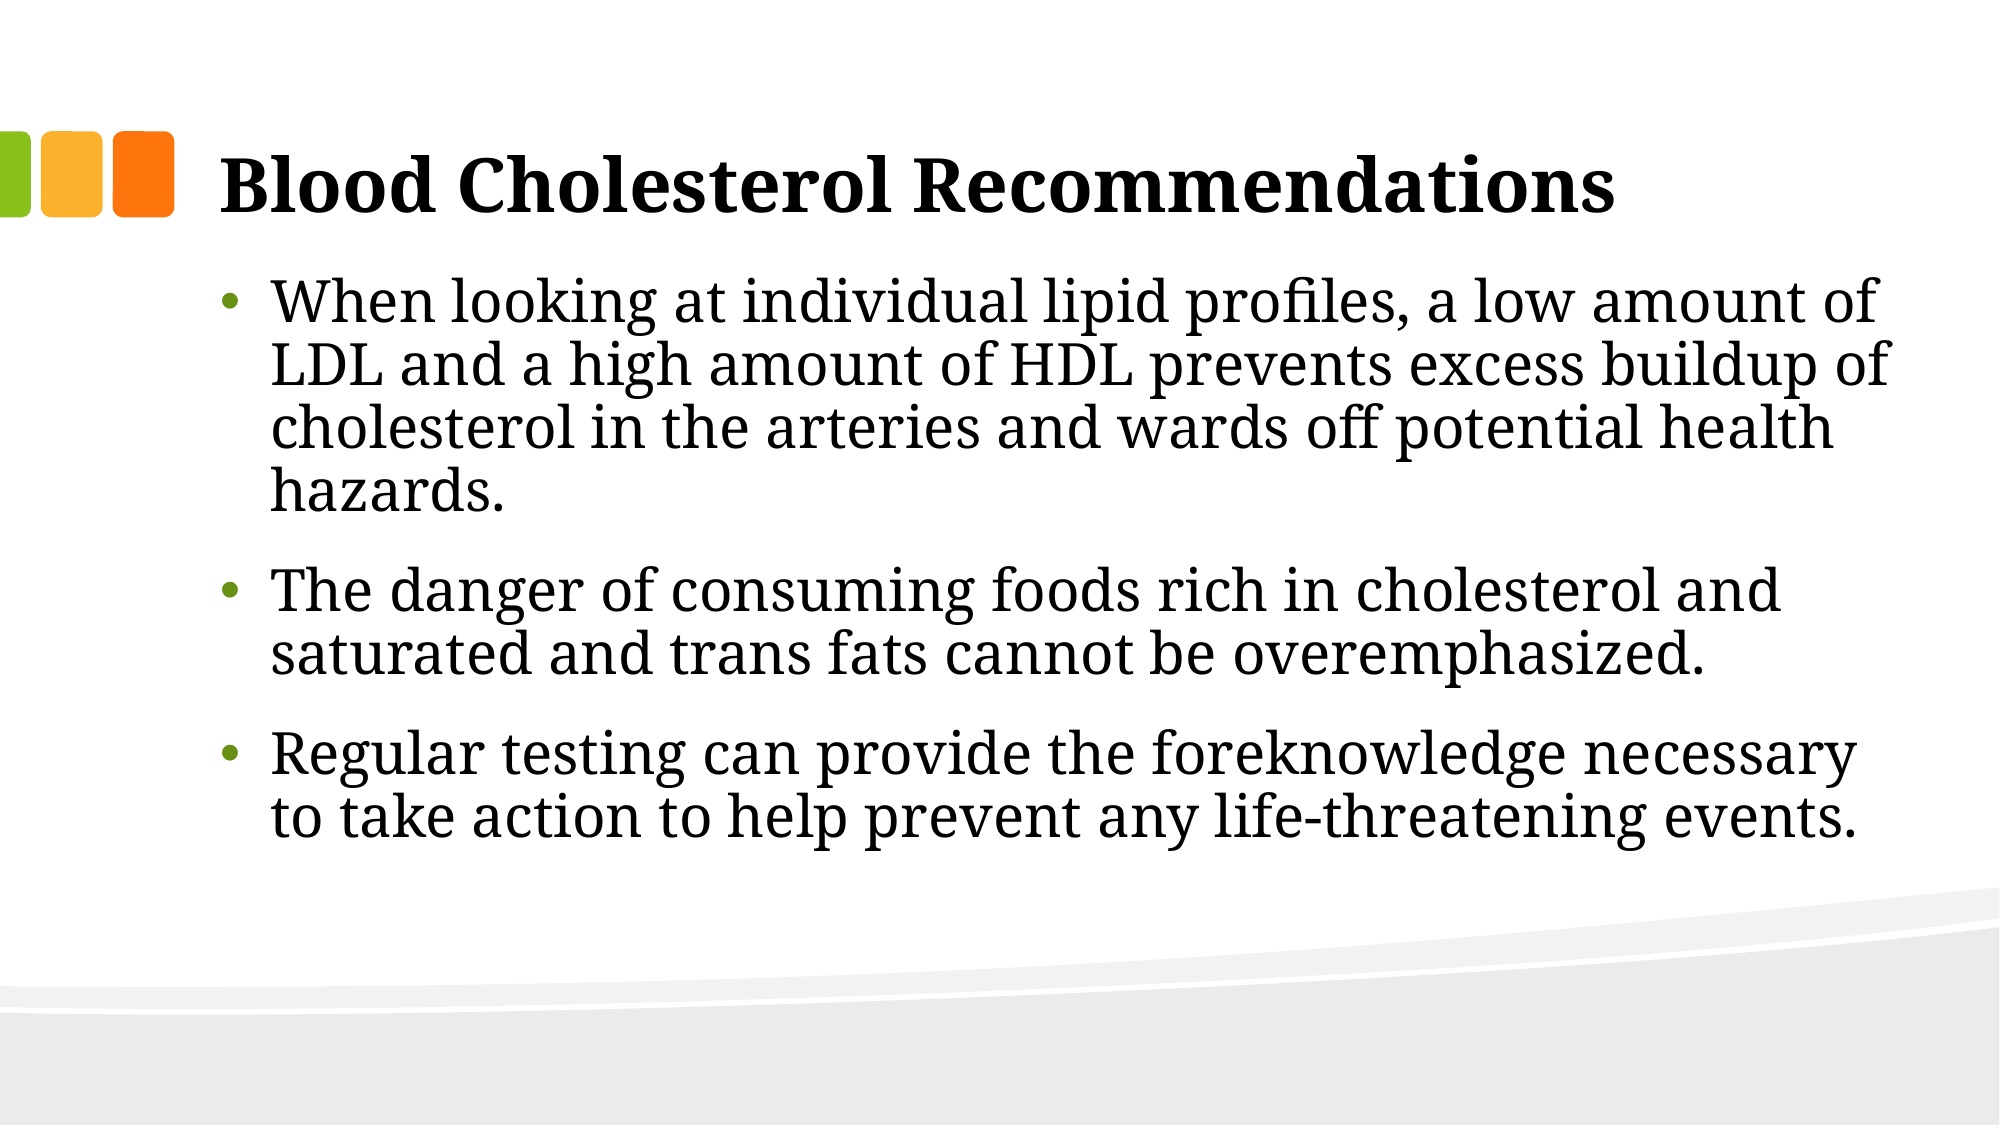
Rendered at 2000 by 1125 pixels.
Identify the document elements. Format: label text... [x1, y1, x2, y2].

title Blood Cholesterol Recommendations [199, 24, 1800, 238]
list When looking at individual lipid profiles, a low amount of LDL and a high amount of HDL prevents excess buildup of cholesterol in the arteries and wards off potential health hazards. The danger of consuming foods rich in cholesterol and saturated and trans fats cannot be overemphasized. Regular testing can provide the foreknowledge necessary to take action to help prevent any life-threatening events. [199, 262, 1913, 1050]
